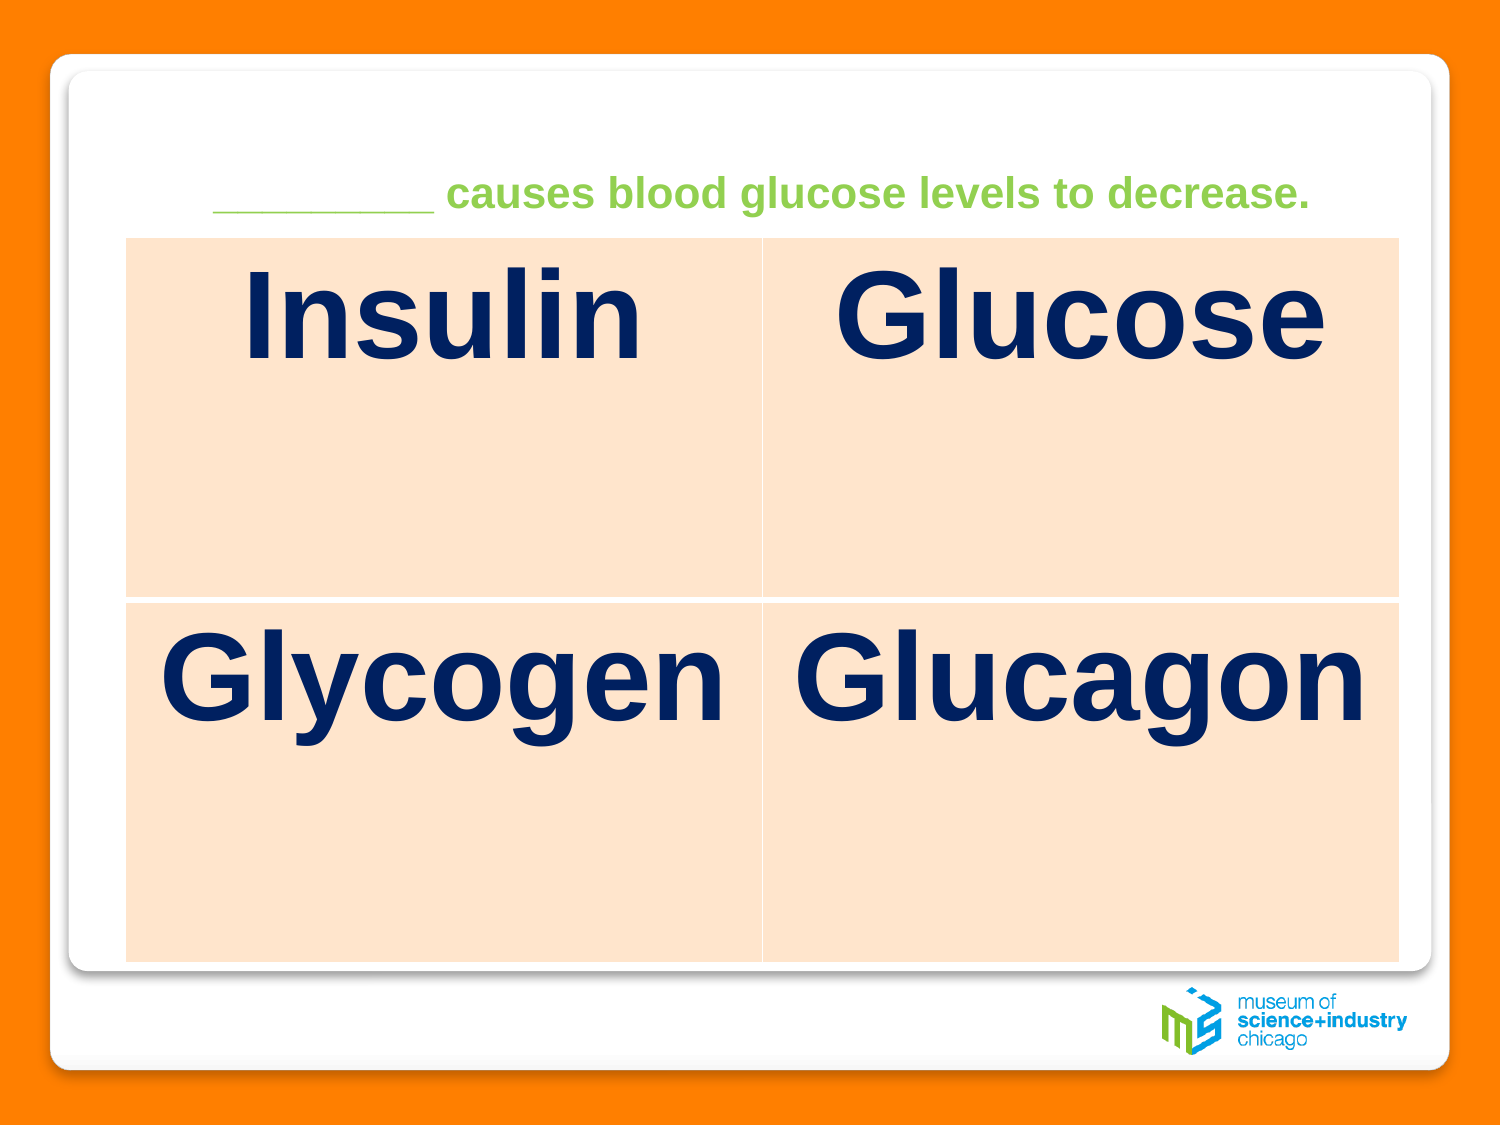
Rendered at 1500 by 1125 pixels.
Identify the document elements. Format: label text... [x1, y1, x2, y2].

table_cell Glycogen [126, 603, 762, 962]
picture [1162, 987, 1407, 1055]
table_cell Glucagon [763, 603, 1399, 962]
table_header Glucose [763, 238, 1399, 597]
title _________ causes blood glucose levels to decrease. [125, 125, 1400, 225]
table_header Insulin [126, 238, 762, 597]
